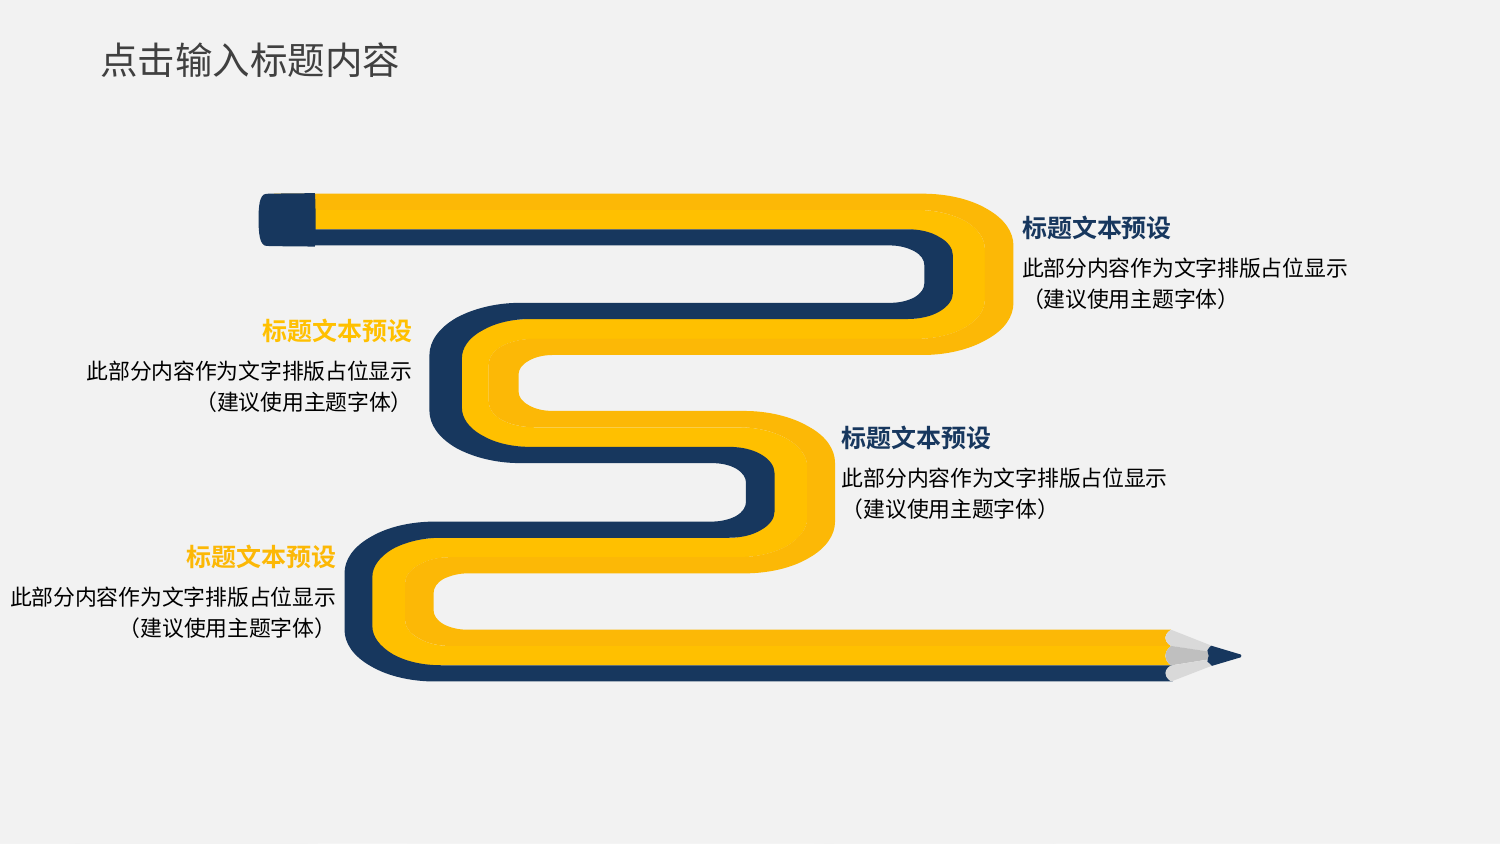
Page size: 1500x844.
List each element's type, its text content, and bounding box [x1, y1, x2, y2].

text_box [83, 307, 414, 441]
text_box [841, 414, 1172, 548]
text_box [1021, 205, 1352, 338]
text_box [7, 533, 337, 667]
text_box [258, 192, 1242, 682]
text_box 点击输入标题内容 [100, 28, 450, 91]
